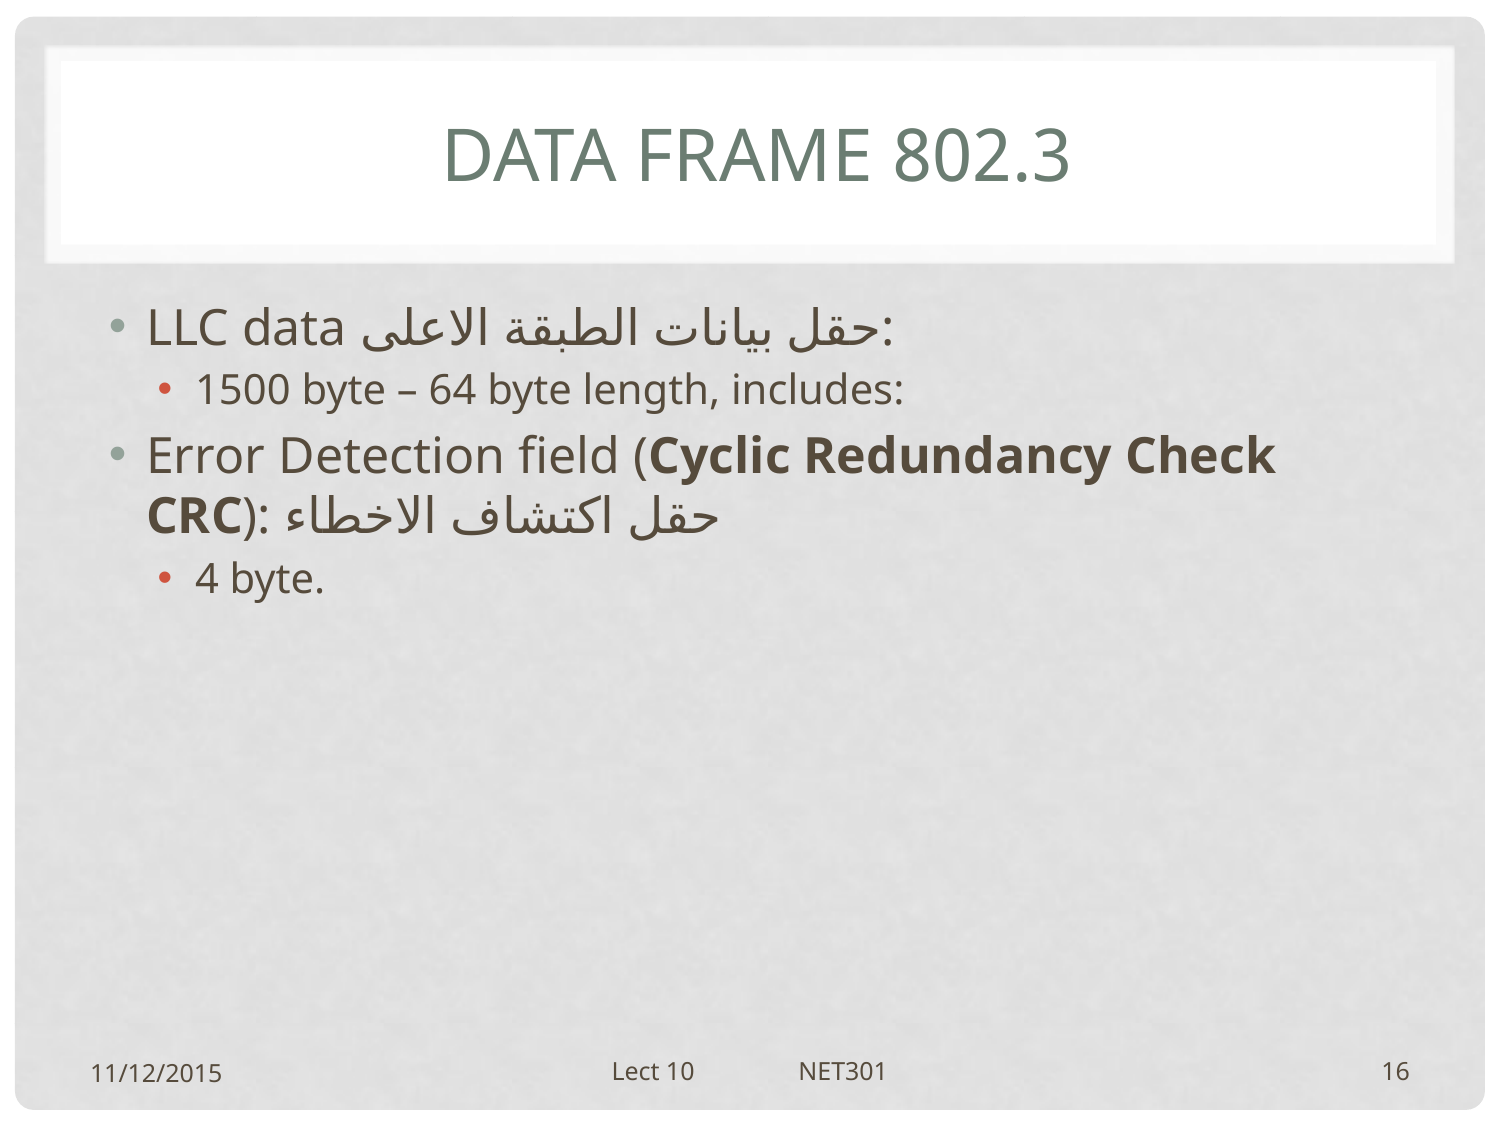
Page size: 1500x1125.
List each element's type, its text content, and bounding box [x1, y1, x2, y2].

list LLC data حقل بيانات الطبقة الاعلى: 1500 byte – 64 byte length, includes: Error Detection field (Cyclic Redundancy Check CRC): حقل اكتشاف الاخطاء 4 byte. [75, 287, 1425, 1005]
slide_number 16 [1074, 1042, 1425, 1103]
title 802.3 data frame [69, 66, 1425, 238]
footer Lect 10 NET301 [512, 1042, 988, 1103]
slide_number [75, 1042, 425, 1103]
